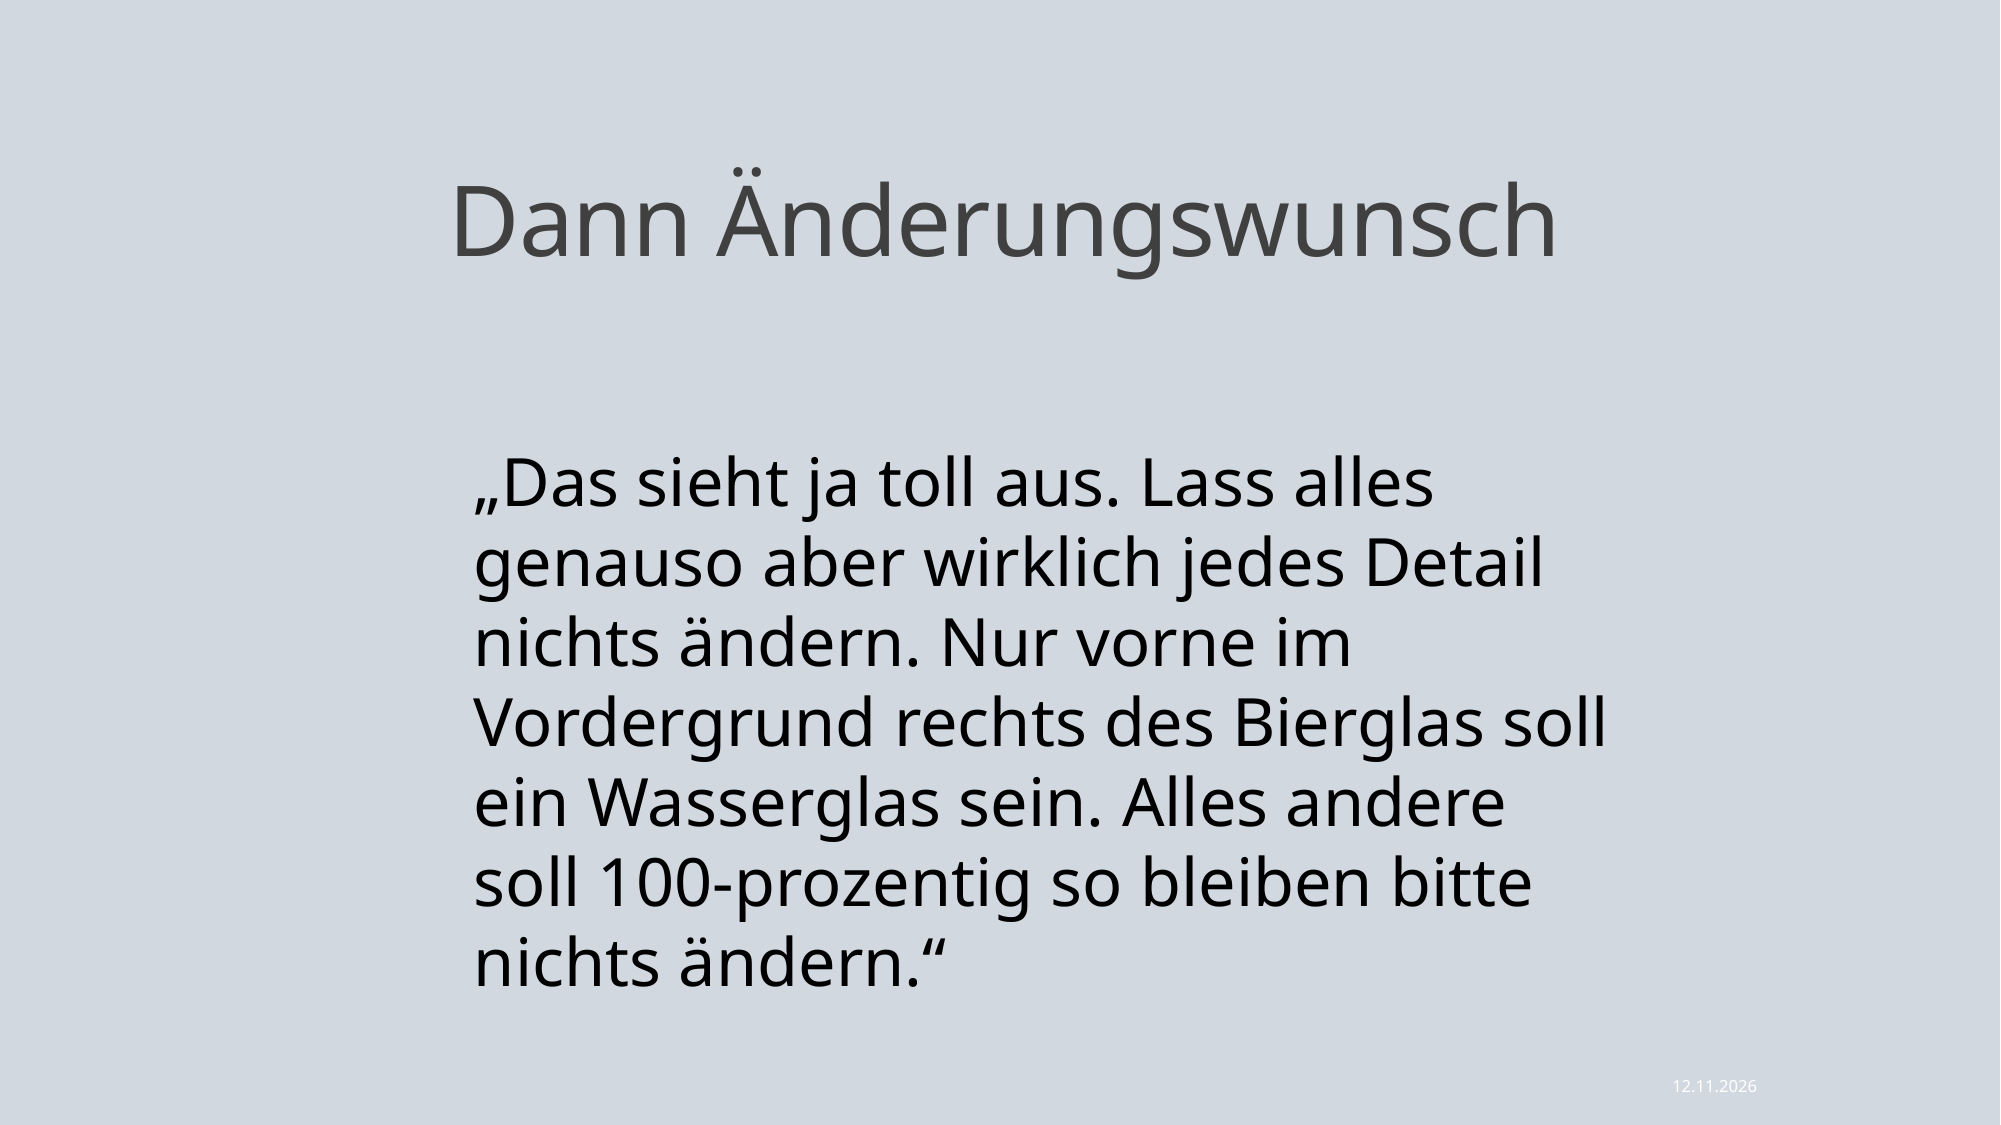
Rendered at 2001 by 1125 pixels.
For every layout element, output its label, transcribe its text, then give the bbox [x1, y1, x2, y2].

text_box „Das sieht ja toll aus. Lass alles genauso aber wirklich jedes Detail nichts ändern. Nur vorne im Vordergrund rechts des Bierglas soll ein Wasserglas sein. Alles andere soll 100-prozentig so bleiben bitte nichts ändern.“ [459, 432, 1633, 1008]
title Dann Änderungswunsch [180, 47, 1830, 285]
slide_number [1348, 1057, 1773, 1118]
